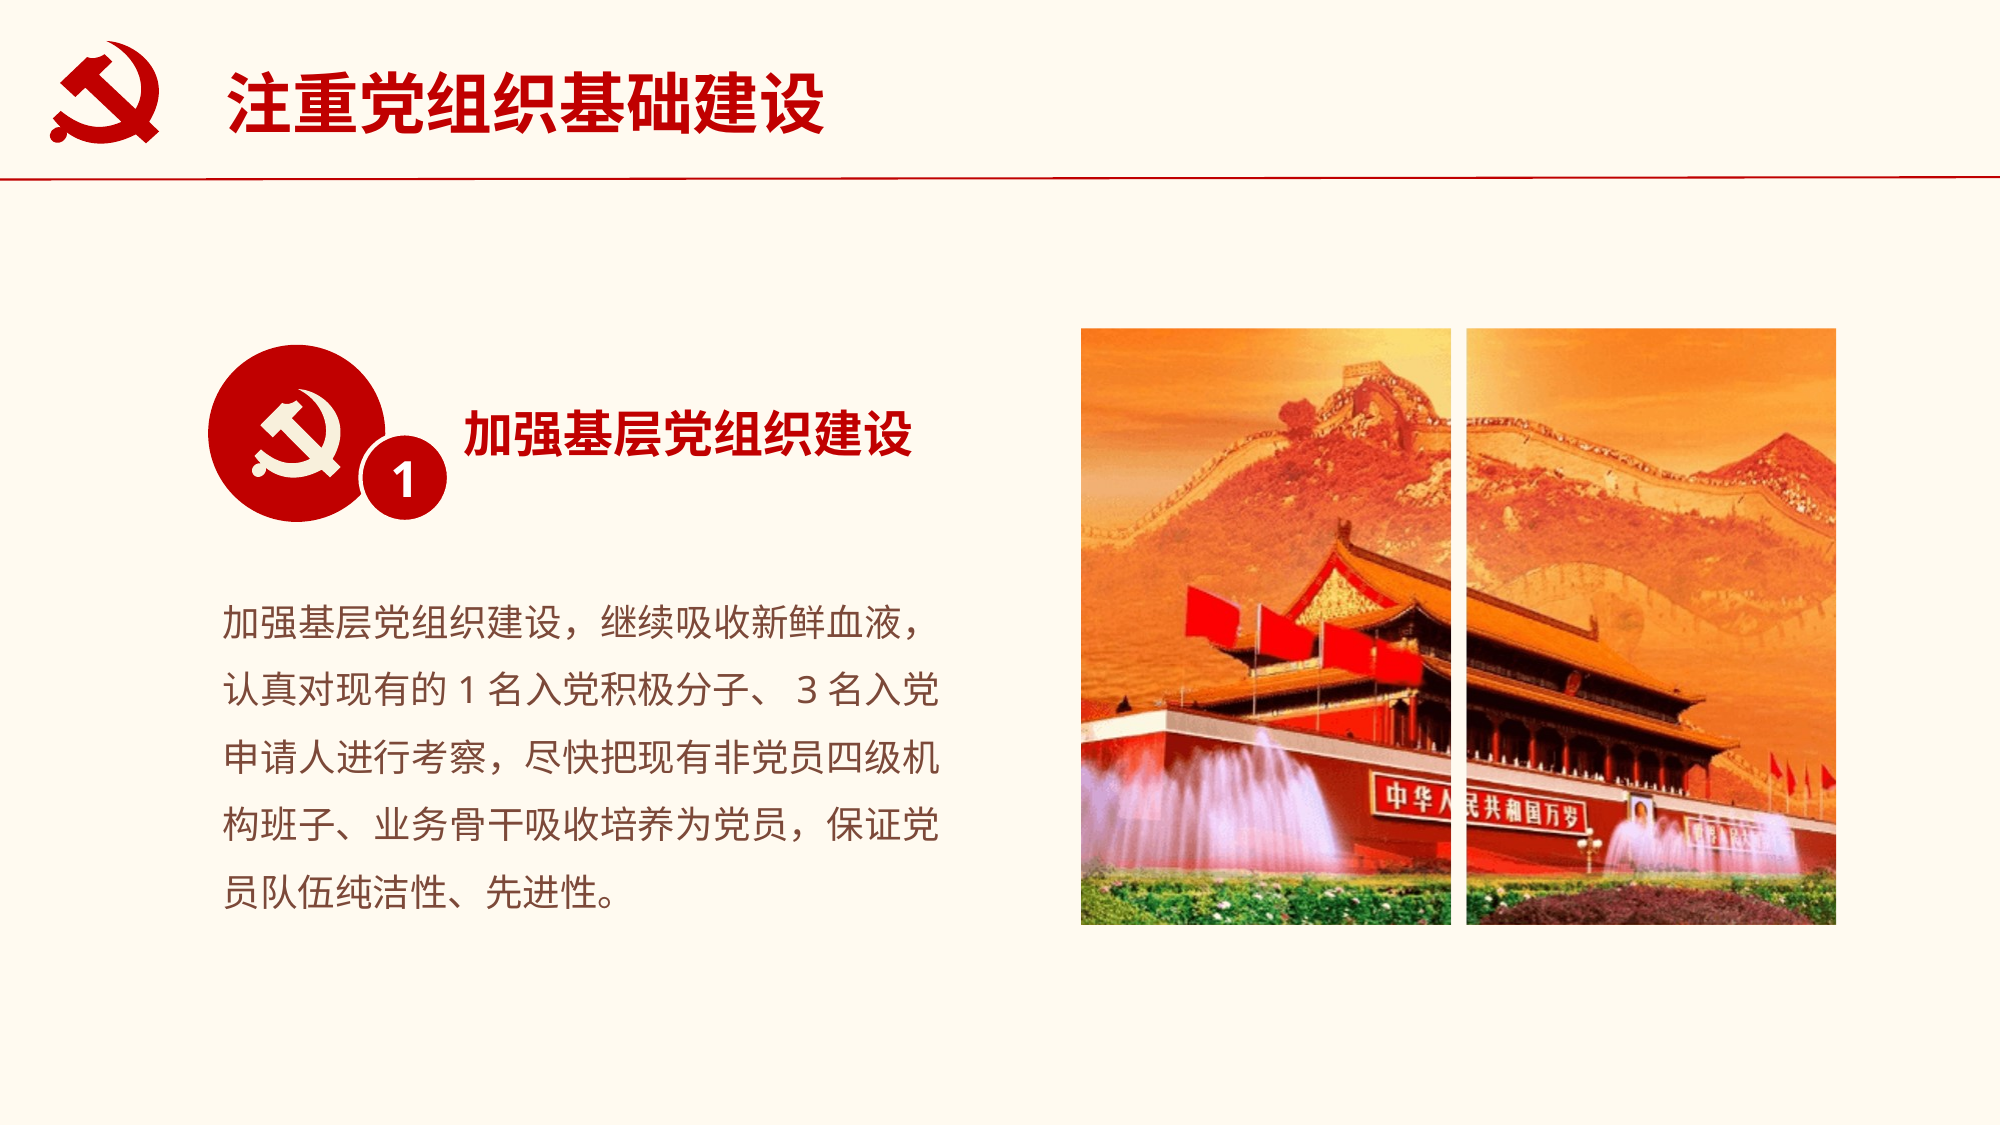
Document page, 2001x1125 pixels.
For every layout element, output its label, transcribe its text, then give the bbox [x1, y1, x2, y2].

text_box [1465, 327, 1837, 926]
text_box 加强基层党组织建设，继续吸收新鲜血液，认真对现有的1名入党积极分子、3名入党申请人进行考察，尽快把现有非党员四级机构班子、业务骨干吸收培养为党员，保证党员队伍纯洁性、先进性。 [208, 568, 955, 922]
text_box [1080, 327, 1452, 926]
text_box 注重党组织基础建设 [210, 54, 842, 149]
text_box 加强基层党组织建设 [448, 395, 929, 471]
text_box 1 [386, 432, 451, 523]
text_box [208, 344, 386, 522]
